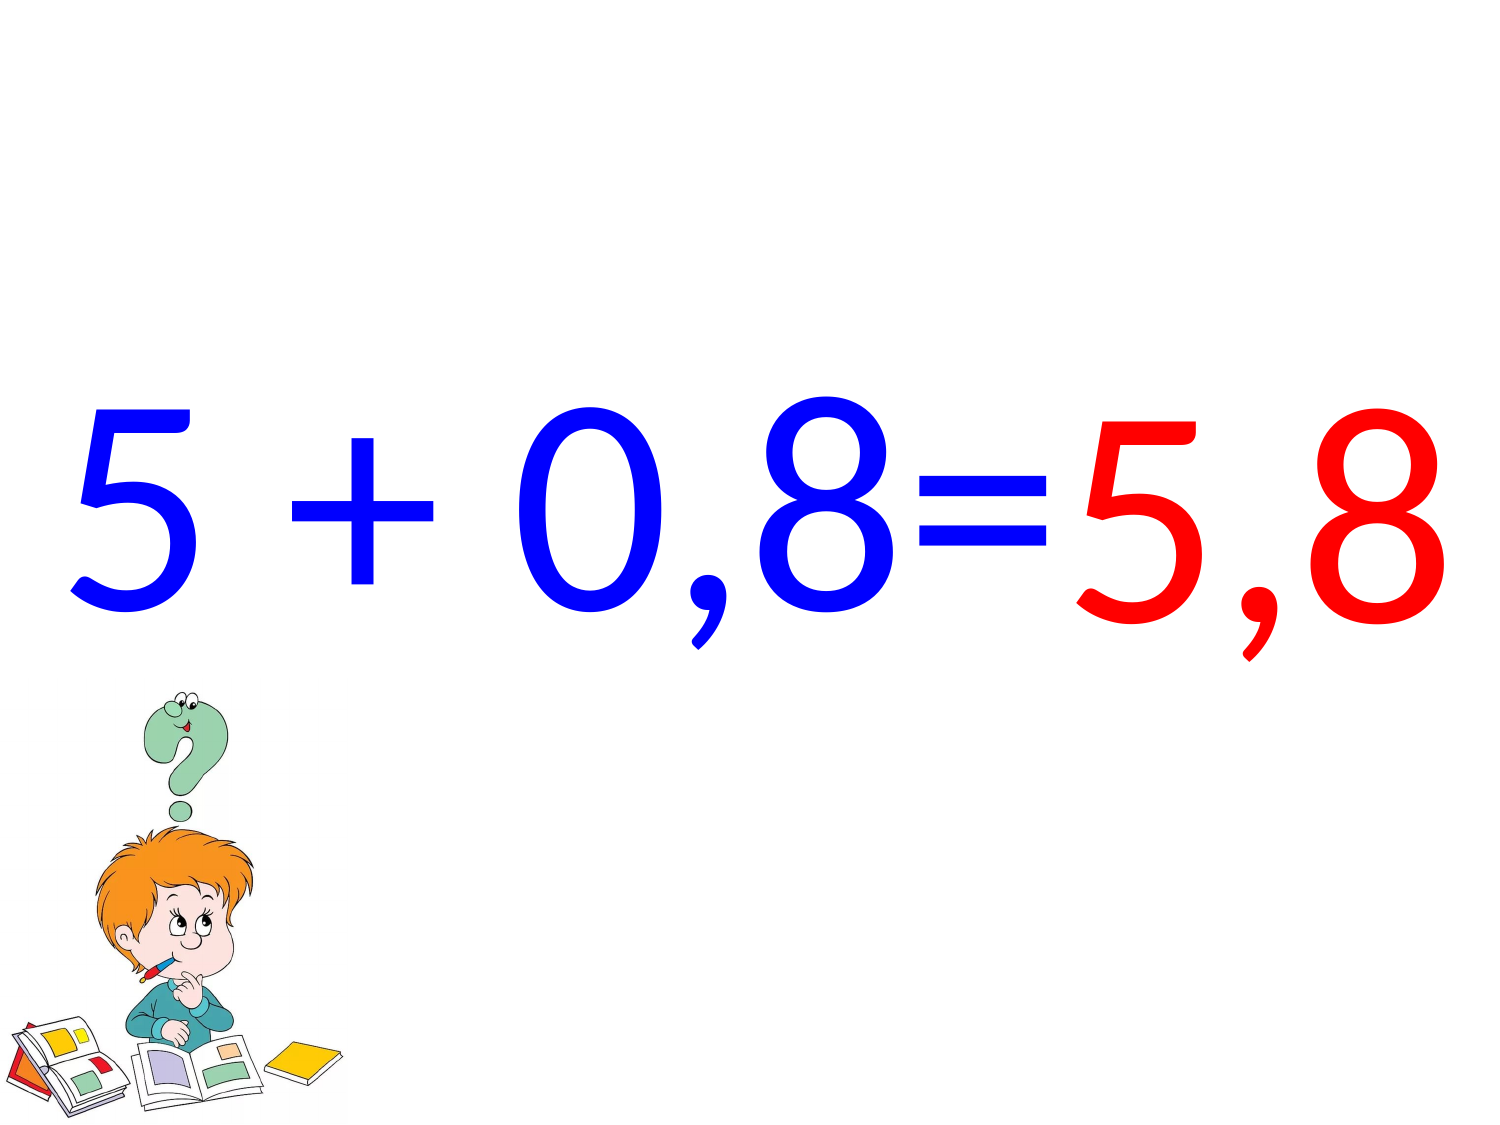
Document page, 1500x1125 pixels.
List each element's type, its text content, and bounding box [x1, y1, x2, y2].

picture [0, 678, 348, 1124]
text_box 5,8 [1047, 302, 1473, 693]
list 5 + 0,8= [41, 290, 1095, 922]
